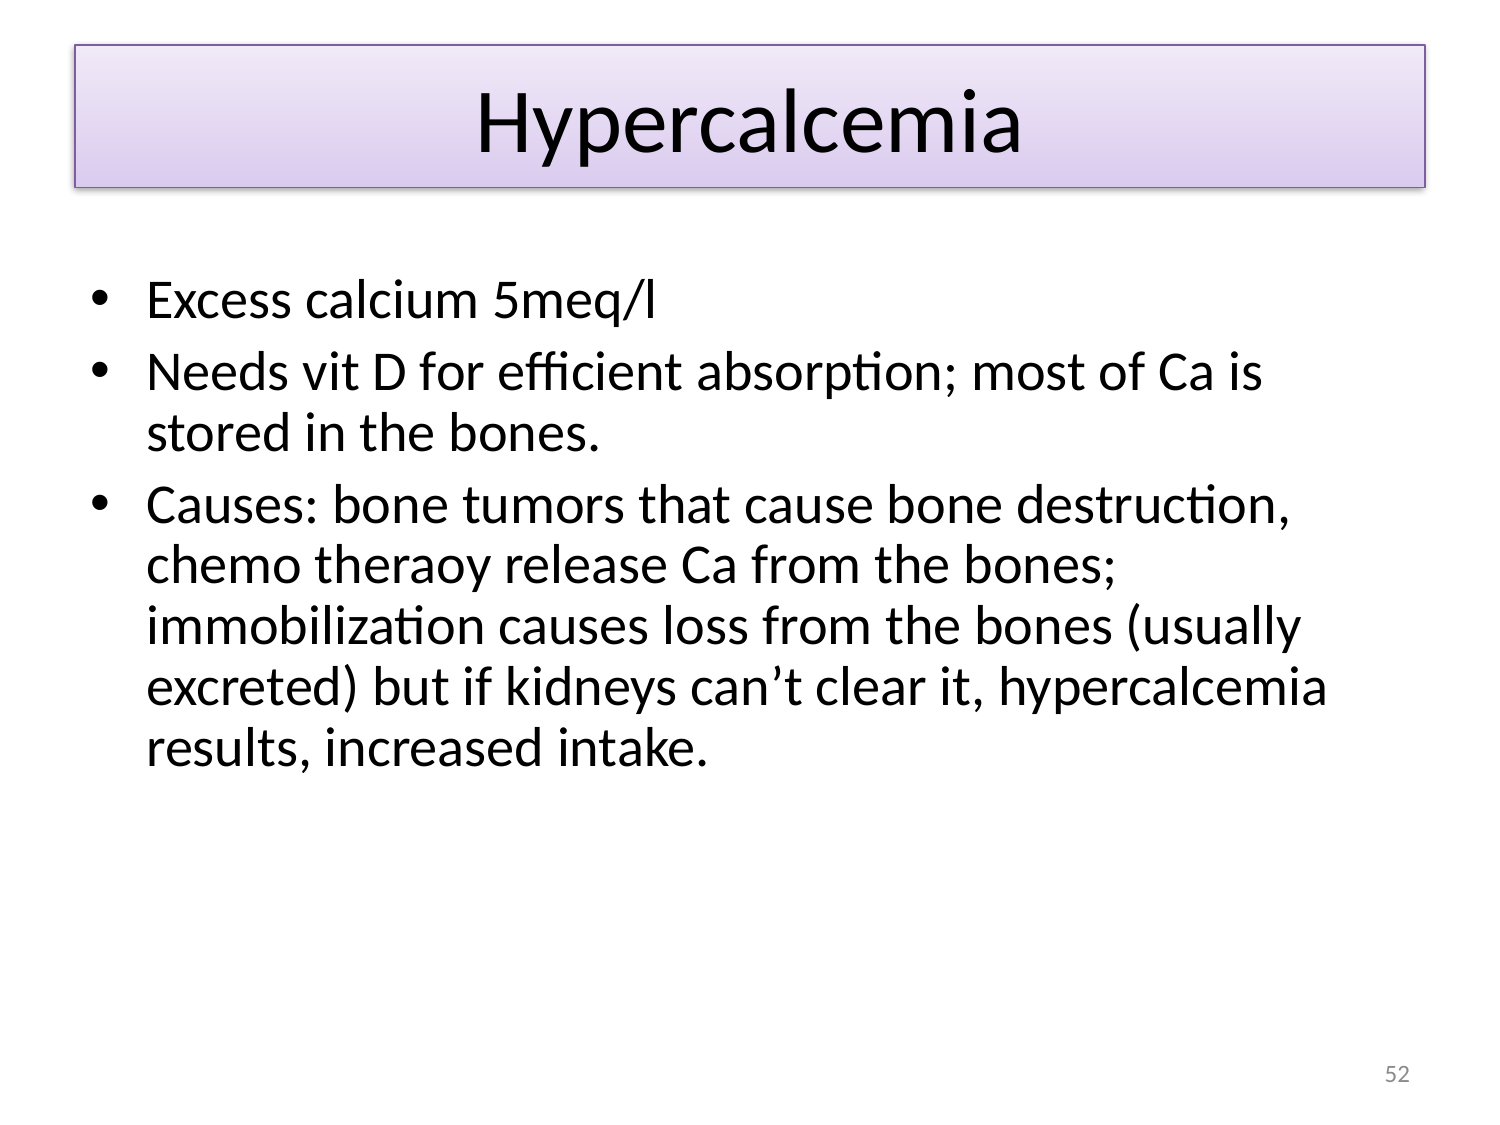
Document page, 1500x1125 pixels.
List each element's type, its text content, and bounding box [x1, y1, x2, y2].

list Excess calcium 5meq/l Needs vit D for efficient absorption; most of Ca is stored in the bones. Causes: bone tumors that cause bone destruction, chemo theraoy release Ca from the bones; immobilization causes loss from the bones (usually excreted) but if kidneys can’t clear it, hypercalcemia results, increased intake. [75, 262, 1425, 1005]
title Hypercalcemia [74, 44, 1426, 188]
slide_number 52 [1074, 1042, 1425, 1103]
